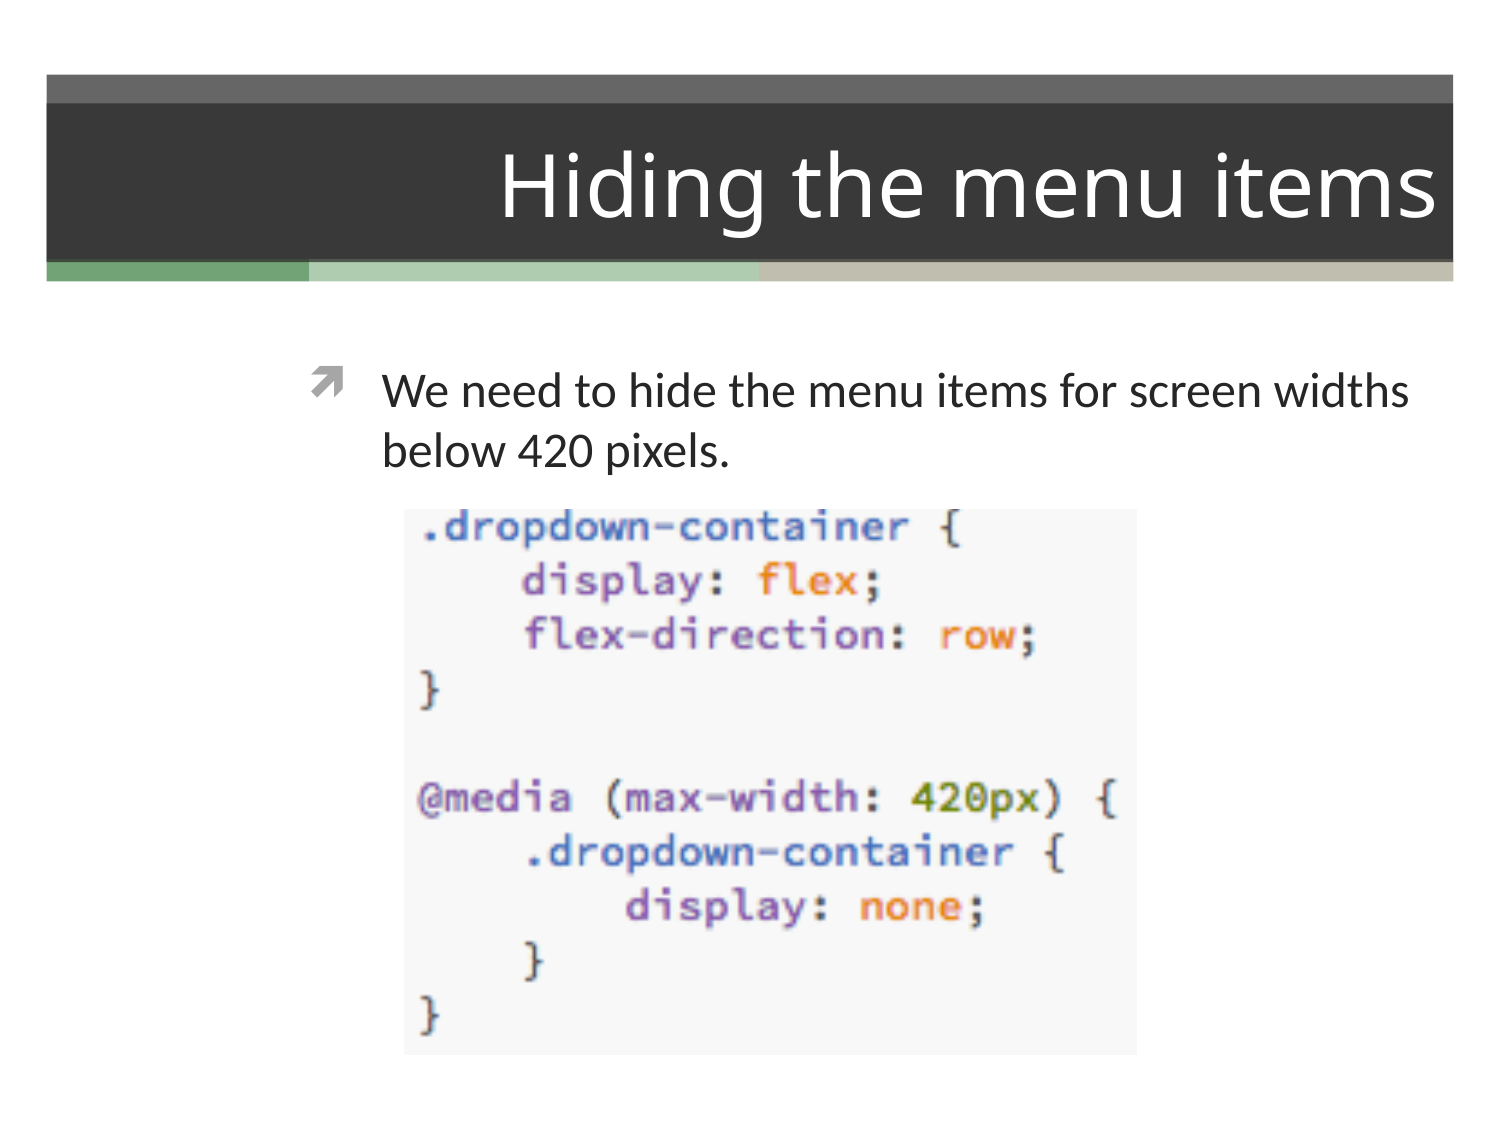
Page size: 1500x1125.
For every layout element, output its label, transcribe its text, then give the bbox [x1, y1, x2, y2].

title Hiding the menu items [46, 103, 1454, 263]
picture [403, 508, 1138, 1055]
list We need to hide the menu items for screen widths below 420 pixels. [292, 350, 1454, 1005]
